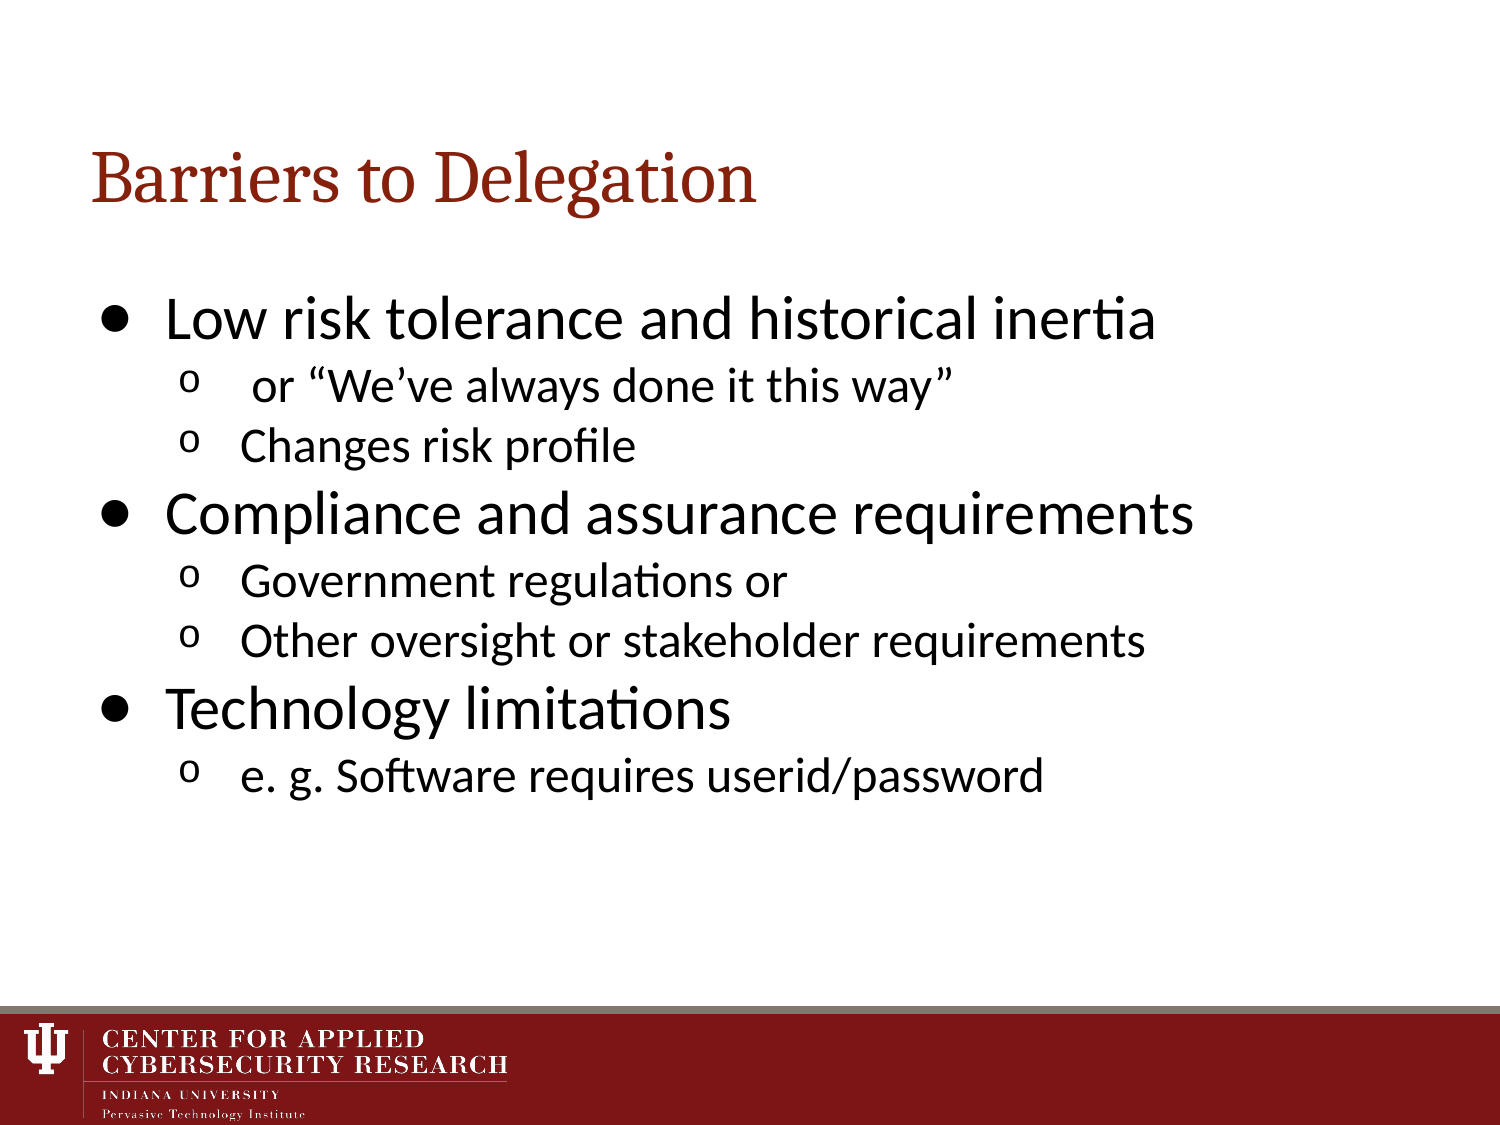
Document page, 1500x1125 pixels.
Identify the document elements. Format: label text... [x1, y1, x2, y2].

list Low risk tolerance and historical inertia or “We’ve always done it this way” Changes risk profile Compliance and assurance requirements Government regulations or Other oversight or stakeholder requirements Technology limitations e. g. Software requires userid/password [75, 262, 1425, 1078]
picture [24, 1023, 507, 1121]
title Barriers to Delegation [75, 45, 1425, 233]
